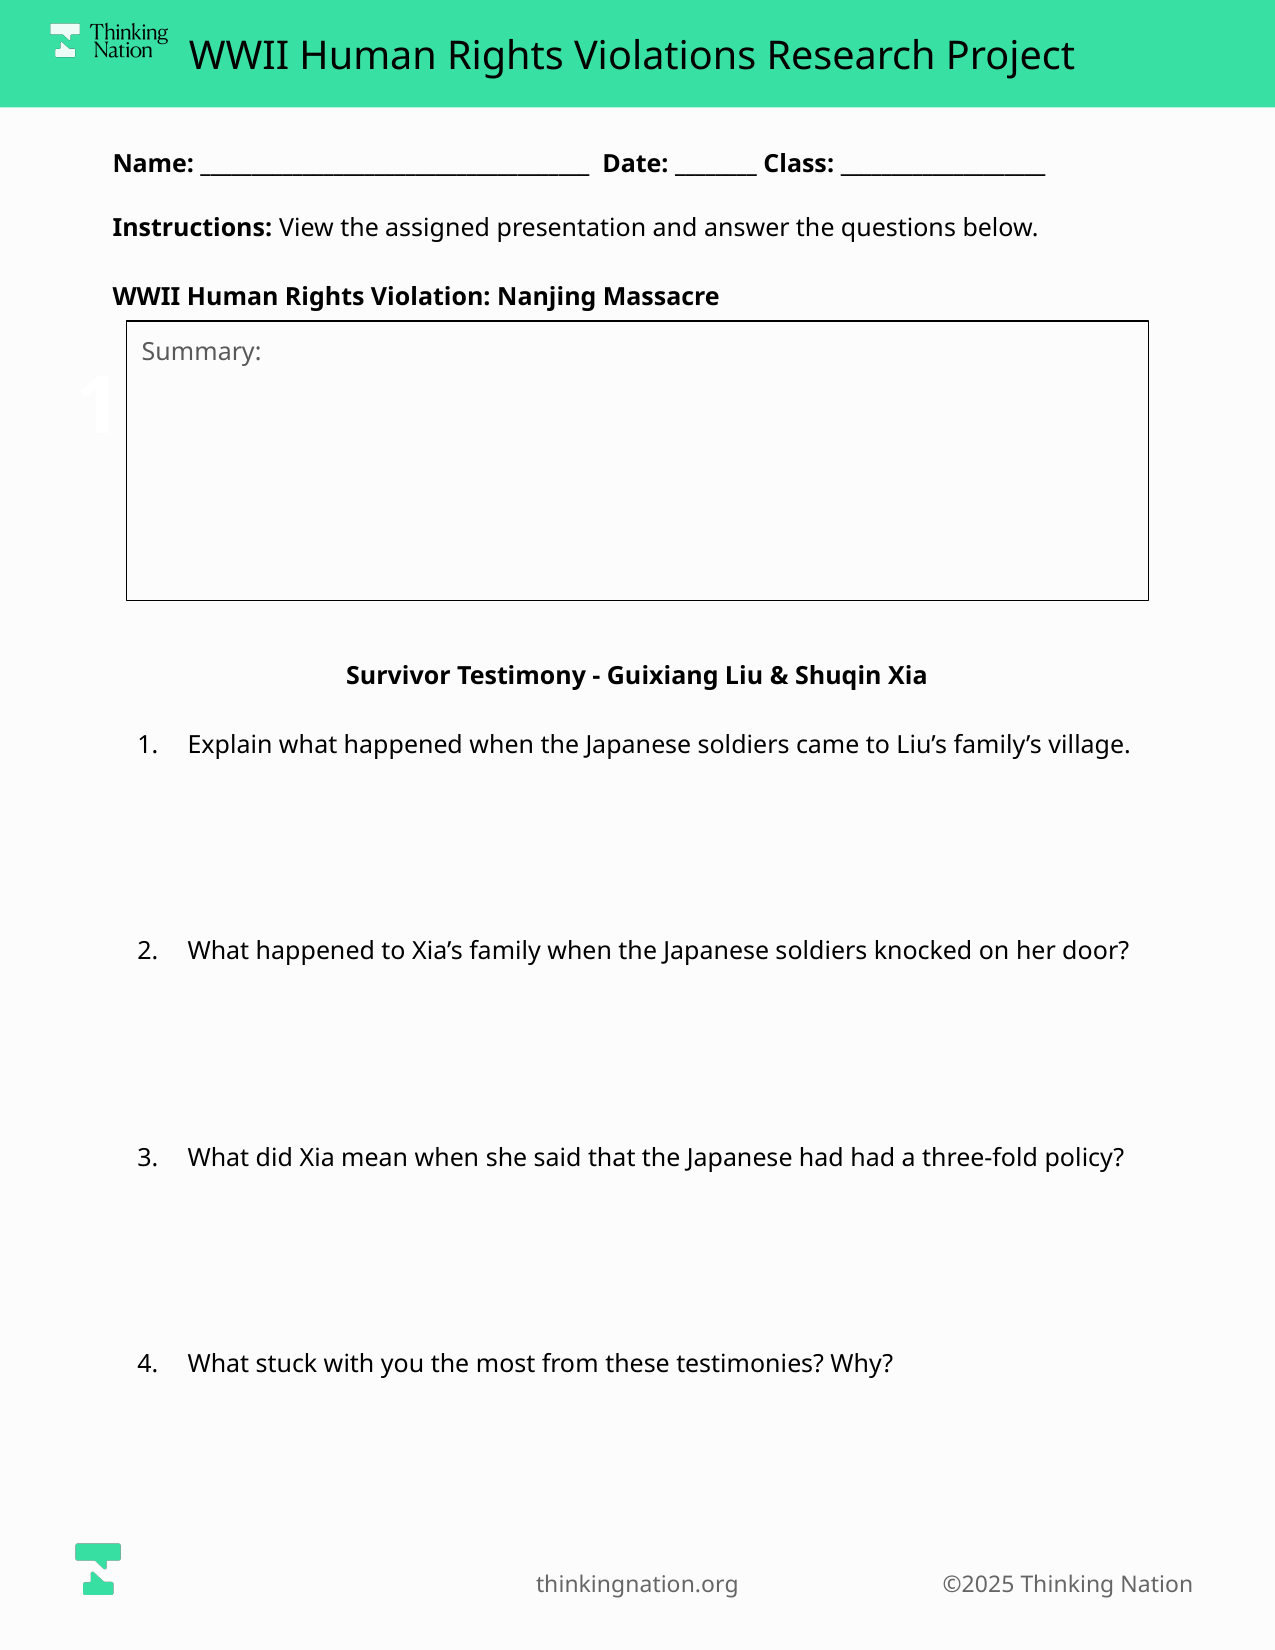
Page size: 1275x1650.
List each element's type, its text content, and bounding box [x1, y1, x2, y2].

text_box thinkingnation.org [486, 1553, 789, 1605]
text_box 1 [30, 315, 165, 450]
picture [62, 1533, 134, 1605]
text_box ©2025 Thinking Nation [907, 1553, 1210, 1605]
picture [36, 12, 172, 69]
text_box Name: ______________________________________ Date: ________ Class: ____________________ Instructions: View the assigned presentation and answer the questions below. WWII Human Rights Violation: Nanjing Massacre Survivor Testimony - Guixiang Liu & Shuqin Xia Explain what happened when the Japanese soldiers came to Liu’s family’s village. What happened to Xia’s family when the Japanese soldiers knocked on her door? What did Xia mean when she said that the Japanese had had a three-fold policy? What stuck with you the most from these testimonies? Why? [97, 132, 1178, 1393]
text_box Summary: [126, 320, 1149, 601]
text_box WWII Human Rights Violations Research Project [0, 0, 1275, 108]
